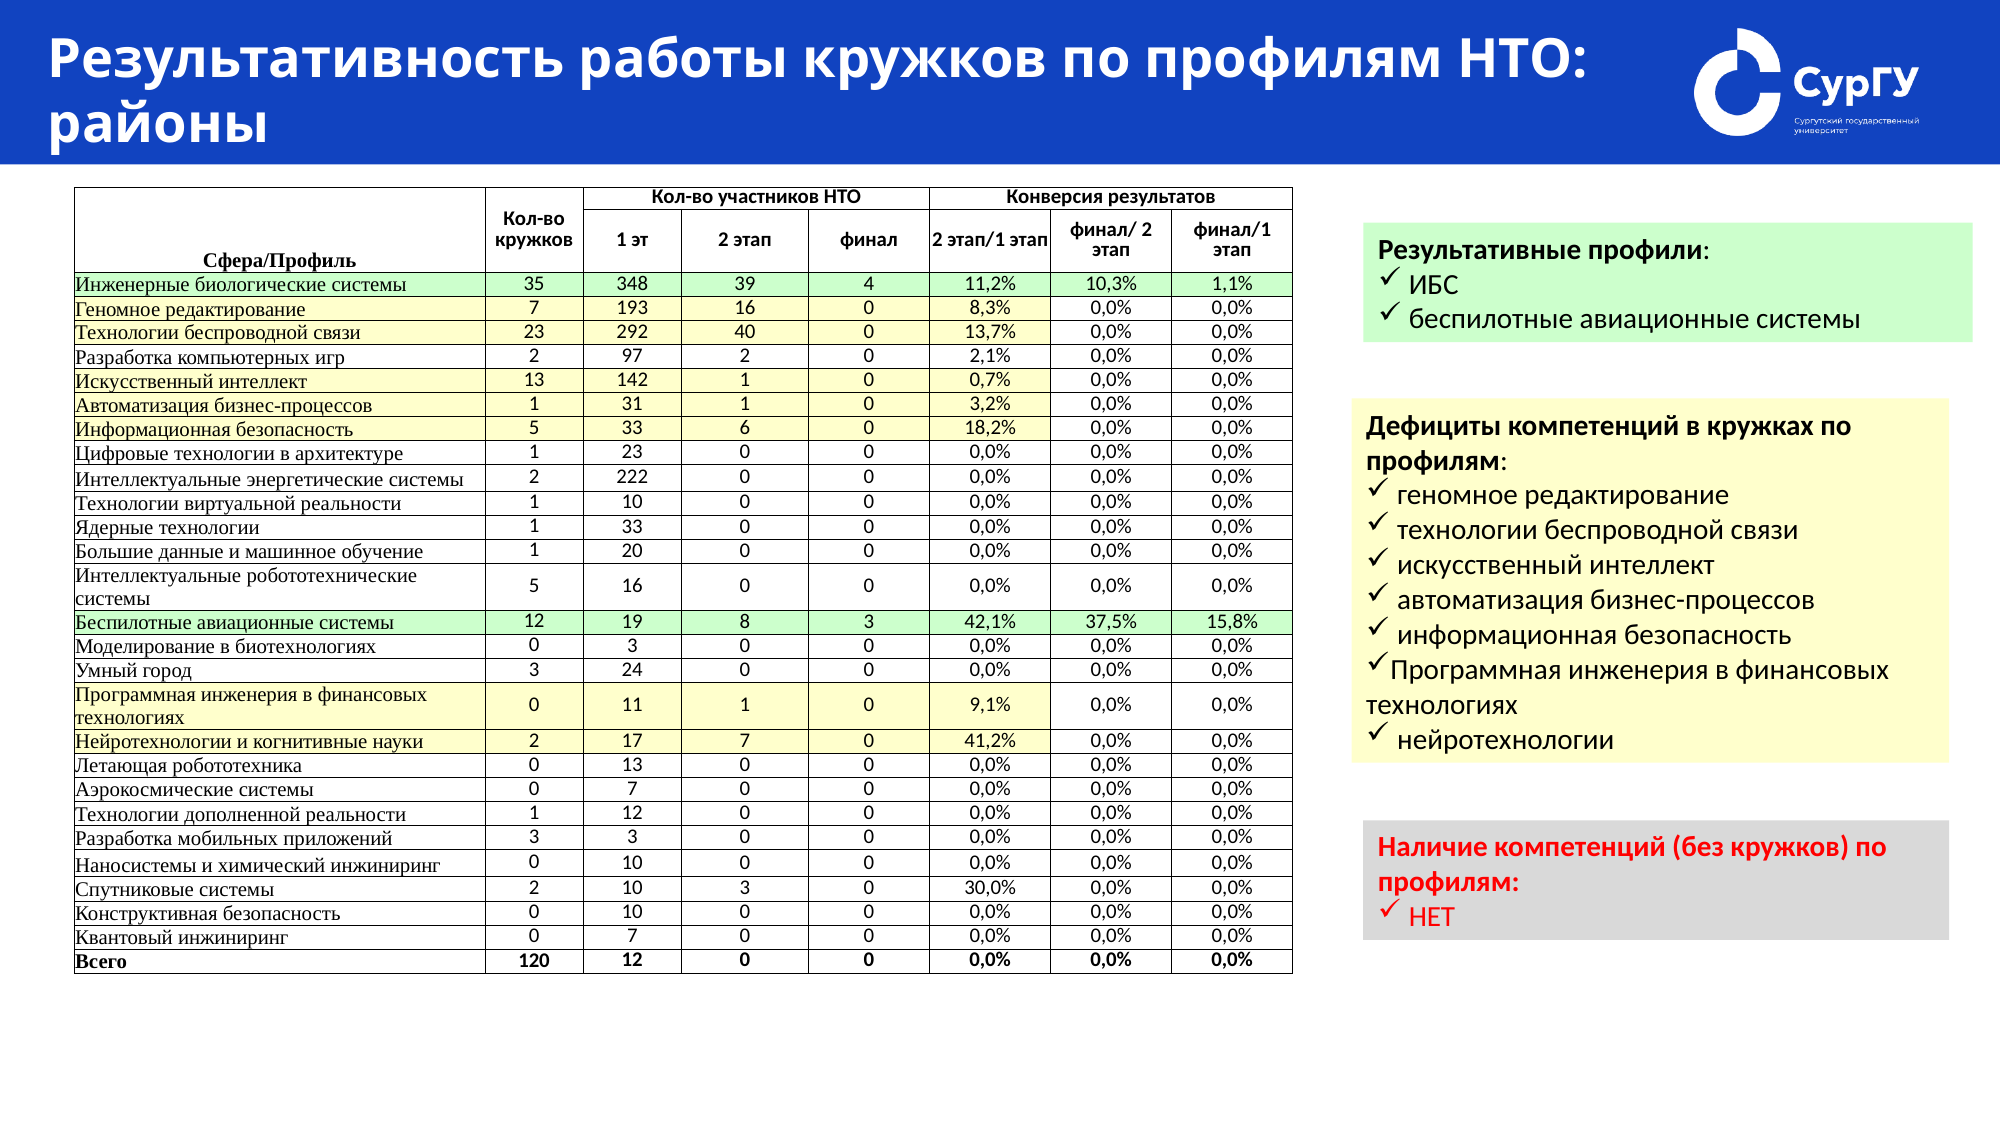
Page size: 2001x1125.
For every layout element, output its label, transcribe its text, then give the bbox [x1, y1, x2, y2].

table_cell 0,0% [930, 826, 1050, 849]
table_cell 0,0% [1172, 850, 1292, 876]
table_cell финал/1 этап [1172, 210, 1292, 272]
table_cell 0 [809, 826, 929, 849]
table_cell 20 [584, 540, 681, 563]
table_cell 0,0% [1051, 850, 1171, 876]
table_cell 15,8% [1172, 611, 1292, 634]
table_cell 18,2% [930, 417, 1050, 440]
table_cell 1,1% [1172, 273, 1292, 296]
table_cell 40 [682, 321, 808, 344]
table_cell 0,0% [1172, 754, 1292, 777]
table_cell 0,0% [930, 564, 1050, 610]
table_cell 7 [486, 297, 583, 320]
table_cell 0,0% [1172, 441, 1292, 464]
table_header Сфера/Профиль [75, 188, 485, 272]
table_cell 2 [682, 345, 808, 368]
table_cell 0,0% [1172, 926, 1292, 949]
text_box [0, 0, 2000, 165]
table_cell 11,2% [930, 273, 1050, 296]
table_header Кол-во кружков [486, 188, 583, 272]
table_cell 1 [682, 683, 808, 729]
table_cell 5 [486, 417, 583, 440]
table_cell 0 [682, 902, 808, 925]
table_cell 348 [584, 273, 681, 296]
table_cell 0,0% [930, 926, 1050, 949]
table_cell Интеллектуальные энергетические системы [75, 465, 485, 491]
table_cell 10 [584, 877, 681, 901]
table_cell 13,7% [930, 321, 1050, 344]
table_cell 0 [809, 441, 929, 464]
table_cell 0 [809, 540, 929, 563]
table_cell 0 [682, 516, 808, 539]
table_cell 0,0% [1051, 417, 1171, 440]
table_cell 0 [809, 778, 929, 801]
table_cell 7 [584, 778, 681, 801]
table_cell 0,0% [1172, 321, 1292, 344]
table_cell 0,0% [1051, 465, 1171, 491]
table_cell 12 [486, 611, 583, 634]
table_cell 7 [682, 730, 808, 753]
table_cell 41,2% [930, 730, 1050, 753]
table_cell 0 [809, 659, 929, 682]
table_cell 0 [682, 754, 808, 777]
table_cell Информационная безопасность [75, 417, 485, 440]
table_cell 0 [682, 540, 808, 563]
table_cell 0 [809, 802, 929, 825]
table_cell 0,0% [1051, 778, 1171, 801]
table_cell 0 [809, 516, 929, 539]
table_cell 0,0% [930, 635, 1050, 658]
table_cell 0,0% [1051, 926, 1171, 949]
table_cell 0 [486, 754, 583, 777]
table_cell 0,0% [1051, 950, 1171, 973]
table_cell 33 [584, 417, 681, 440]
table_cell 0 [809, 345, 929, 368]
table_cell 2,1% [930, 345, 1050, 368]
table_cell 9,1% [930, 683, 1050, 729]
table_cell 19 [584, 611, 681, 634]
table_cell 0,0% [1051, 492, 1171, 515]
table_cell 31 [584, 393, 681, 416]
table_cell 1 [486, 393, 583, 416]
table_cell Аэрокосмические системы [75, 778, 485, 801]
table_cell 10,3% [1051, 273, 1171, 296]
table_cell 12 [584, 950, 681, 973]
table_cell 0 [809, 926, 929, 949]
table_cell 0 [809, 902, 929, 925]
table_cell 0,0% [1051, 826, 1171, 849]
table_cell Спутниковые системы [75, 877, 485, 901]
table_cell 0,0% [1051, 754, 1171, 777]
table_cell 0,0% [930, 778, 1050, 801]
table_cell 0,0% [1172, 683, 1292, 729]
table_cell 0,0% [1172, 635, 1292, 658]
table_cell 0,0% [1051, 297, 1171, 320]
table_cell 4 [809, 273, 929, 296]
table_cell 0,0% [1172, 826, 1292, 849]
table_cell 0,0% [1172, 802, 1292, 825]
table_cell 292 [584, 321, 681, 344]
table_cell 0 [809, 465, 929, 491]
table_cell финал/ 2 этап [1051, 210, 1171, 272]
table_cell 0,0% [1051, 345, 1171, 368]
table_cell Беспилотные авиационные системы [75, 611, 485, 634]
table_cell 0,0% [1172, 902, 1292, 925]
table_cell Моделирование в биотехнологиях [75, 635, 485, 658]
table_cell 2 [486, 465, 583, 491]
table_cell 0 [682, 850, 808, 876]
table_cell 0,0% [1172, 516, 1292, 539]
table_cell Квантовый инжиниринг [75, 926, 485, 949]
table_cell 2 [486, 345, 583, 368]
table_cell 16 [682, 297, 808, 320]
table_cell 0 [486, 850, 583, 876]
table_cell 39 [682, 273, 808, 296]
table_cell 0,0% [930, 802, 1050, 825]
table_cell Технологии виртуальной реальности [75, 492, 485, 515]
table_cell 0 [682, 826, 808, 849]
table_cell 0 [486, 683, 583, 729]
table_cell 0,0% [1172, 393, 1292, 416]
table_cell 10 [584, 492, 681, 515]
table_cell 23 [584, 441, 681, 464]
table_cell 11 [584, 683, 681, 729]
table_cell Цифровые технологии в архитектуре [75, 441, 485, 464]
table_cell 0,0% [1051, 683, 1171, 729]
table_cell 1 [486, 540, 583, 563]
table_cell 0,0% [1051, 321, 1171, 344]
table_cell 0,0% [930, 902, 1050, 925]
table_cell 3,2% [930, 393, 1050, 416]
table_cell 0 [809, 492, 929, 515]
table_cell 0,0% [1172, 540, 1292, 563]
table_cell 97 [584, 345, 681, 368]
table_cell 0 [486, 635, 583, 658]
table_cell 0,0% [1051, 564, 1171, 610]
table_cell 0,0% [1172, 465, 1292, 491]
table_cell 0,0% [1051, 441, 1171, 464]
table_cell 2 этап [682, 210, 808, 272]
table_cell 8,3% [930, 297, 1050, 320]
table_cell 3 [584, 635, 681, 658]
table_cell Наносистемы и химический инжиниринг [75, 850, 485, 876]
table_cell 0,0% [930, 465, 1050, 491]
table_cell 0,0% [1051, 730, 1171, 753]
table_cell Программная инженерия в финансовых технологиях [75, 683, 485, 729]
table_cell 16 [584, 564, 681, 610]
table_cell Ядерные технологии [75, 516, 485, 539]
table_cell Конструктивная безопасность [75, 902, 485, 925]
table_cell 1 [486, 516, 583, 539]
table_cell 0 [809, 321, 929, 344]
table_cell 0 [809, 417, 929, 440]
table_header Кол-во участников НТО [584, 188, 929, 209]
table_cell 0 [809, 393, 929, 416]
table_cell 10 [584, 902, 681, 925]
table_cell 0 [682, 802, 808, 825]
table_cell Умный город [75, 659, 485, 682]
table_cell 0 [682, 778, 808, 801]
text_box Результативность работы кружков по профилям НТО: районы [27, 13, 1655, 163]
table_cell 1 эт [584, 210, 681, 272]
table_cell 0,0% [930, 850, 1050, 876]
table_cell 0,0% [930, 492, 1050, 515]
table_cell 0,0% [1051, 635, 1171, 658]
table_cell 0,0% [1172, 877, 1292, 901]
table_cell 1 [486, 492, 583, 515]
table_cell 1 [486, 802, 583, 825]
table_cell 0,0% [1172, 778, 1292, 801]
table_cell 0,0% [930, 659, 1050, 682]
table_cell 142 [584, 369, 681, 392]
table_cell 0,7% [930, 369, 1050, 392]
table_cell 120 [486, 950, 583, 973]
table_cell Технологии беспроводной связи [75, 321, 485, 344]
text_box Результативные профили: ИБС беспилотные авиационные системы [1363, 222, 1973, 343]
table_cell 222 [584, 465, 681, 491]
table_cell 0 [682, 950, 808, 973]
table_cell 0 [809, 564, 929, 610]
table_cell 2 [486, 730, 583, 753]
table_cell 3 [682, 877, 808, 901]
table_cell 0,0% [1172, 492, 1292, 515]
table_cell 0 [682, 635, 808, 658]
table_cell 0 [682, 564, 808, 610]
table_cell Летающая робототехника [75, 754, 485, 777]
table_cell 30,0% [930, 877, 1050, 901]
table_cell 2 этап/1 этап [930, 210, 1050, 272]
table_cell 33 [584, 516, 681, 539]
table_cell 10 [584, 850, 681, 876]
table_header Конверсия результатов [930, 188, 1292, 209]
table_cell 3 [486, 659, 583, 682]
table_cell 0 [682, 926, 808, 949]
table_cell 0 [682, 659, 808, 682]
table_cell 0,0% [1172, 417, 1292, 440]
table_cell 0 [809, 635, 929, 658]
table_cell 0,0% [1172, 564, 1292, 610]
table_cell финал [809, 210, 929, 272]
table_cell 0,0% [1051, 540, 1171, 563]
table_cell 3 [584, 826, 681, 849]
table_cell 0 [682, 465, 808, 491]
table_cell 12 [584, 802, 681, 825]
table_cell 17 [584, 730, 681, 753]
table_cell 13 [584, 754, 681, 777]
table_cell 6 [682, 417, 808, 440]
picture [1694, 28, 1919, 136]
table_cell Разработка компьютерных игр [75, 345, 485, 368]
table_cell 0 [486, 926, 583, 949]
table_cell Большие данные и машинное обучение [75, 540, 485, 563]
table_cell 0,0% [1172, 950, 1292, 973]
table_cell 0 [809, 877, 929, 901]
table_cell 23 [486, 321, 583, 344]
table_cell 0 [809, 754, 929, 777]
table_cell 35 [486, 273, 583, 296]
table_cell Геномное редактирование [75, 297, 485, 320]
table_cell Всего [75, 950, 485, 973]
table_cell 0 [486, 902, 583, 925]
table_cell 0,0% [1051, 659, 1171, 682]
table_cell 0,0% [930, 516, 1050, 539]
table_cell 0 [809, 950, 929, 973]
text_box Дефициты компетенций в кружках по профилям: геномное редактирование технологии беспроводной связи искусственный интеллект автоматизация бизнес-процессов информационная безопасность Программная инженерия в финансовых технологиях нейротехнологии [1351, 398, 1950, 763]
table_cell 0 [809, 850, 929, 876]
text_box Наличие компетенций (без кружков) по профилям: НЕТ [1363, 820, 1950, 940]
table_cell Искусственный интеллект [75, 369, 485, 392]
table_cell 0 [809, 297, 929, 320]
table_cell 0,0% [1172, 730, 1292, 753]
table_cell 0 [486, 778, 583, 801]
table_cell 0,0% [930, 540, 1050, 563]
table_cell 1 [682, 369, 808, 392]
table_cell 0,0% [1172, 369, 1292, 392]
table_cell 42,1% [930, 611, 1050, 634]
table_cell Инженерные биологические системы [75, 273, 485, 296]
table_cell 0,0% [1051, 516, 1171, 539]
table_cell 2 [486, 877, 583, 901]
table_cell 0,0% [1172, 659, 1292, 682]
table_cell 1 [682, 393, 808, 416]
table_cell 0,0% [1051, 369, 1171, 392]
table_cell 0 [809, 730, 929, 753]
table_cell 0 [809, 369, 929, 392]
table_cell Разработка мобильных приложений [75, 826, 485, 849]
table_cell 0 [809, 683, 929, 729]
table_cell 3 [486, 826, 583, 849]
table_cell 7 [584, 926, 681, 949]
table_cell 8 [682, 611, 808, 634]
table_cell 0 [682, 492, 808, 515]
table_cell 0,0% [930, 950, 1050, 973]
table_cell 0,0% [1172, 345, 1292, 368]
table_cell Технологии дополненной реальности [75, 802, 485, 825]
table_cell Интеллектуальные робототехнические системы [75, 564, 485, 610]
table_cell 0,0% [930, 754, 1050, 777]
table_cell 0 [682, 441, 808, 464]
table_cell 0,0% [1051, 902, 1171, 925]
table_cell 3 [809, 611, 929, 634]
table_cell 37,5% [1051, 611, 1171, 634]
table_cell 193 [584, 297, 681, 320]
table_cell 0,0% [1051, 393, 1171, 416]
table_cell Нейротехнологии и когнитивные науки [75, 730, 485, 753]
table_cell 13 [486, 369, 583, 392]
table_cell 0,0% [1051, 877, 1171, 901]
table_cell 5 [486, 564, 583, 610]
table_cell 0,0% [1172, 297, 1292, 320]
table_cell 24 [584, 659, 681, 682]
table_cell 0,0% [1051, 802, 1171, 825]
table_cell 0,0% [930, 441, 1050, 464]
table_cell 1 [486, 441, 583, 464]
table_cell Автоматизация бизнес-процессов [75, 393, 485, 416]
